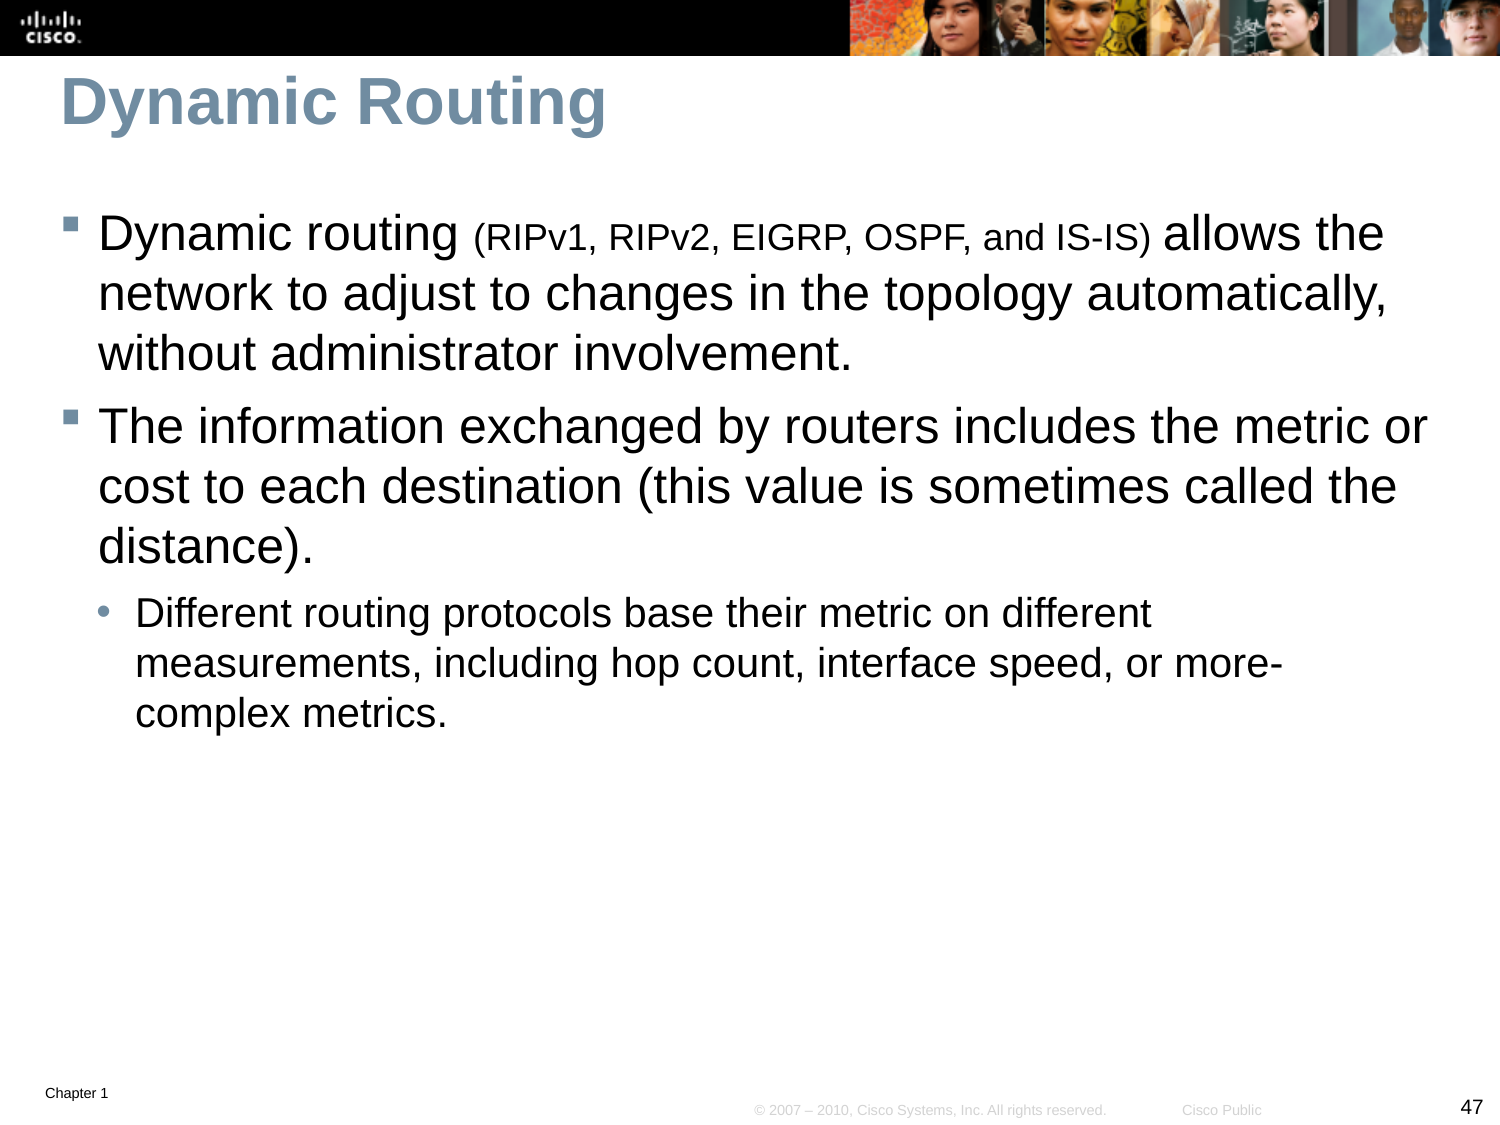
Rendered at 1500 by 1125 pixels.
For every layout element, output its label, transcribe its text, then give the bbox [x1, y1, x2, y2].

list Dynamic routing (RIPv1, RIPv2, EIGRP, OSPF, and IS-IS) allows the network to adjust to changes in the topology automatically, without administrator involvement. The information exchanged by routers includes the metric or cost to each destination (this value is sometimes called the distance). Different routing protocols base their metric on different measurements, including hop count, interface speed, or more-complex metrics. [45, 193, 1444, 1037]
title Dynamic Routing [45, 59, 1444, 182]
picture [0, 0, 1500, 56]
